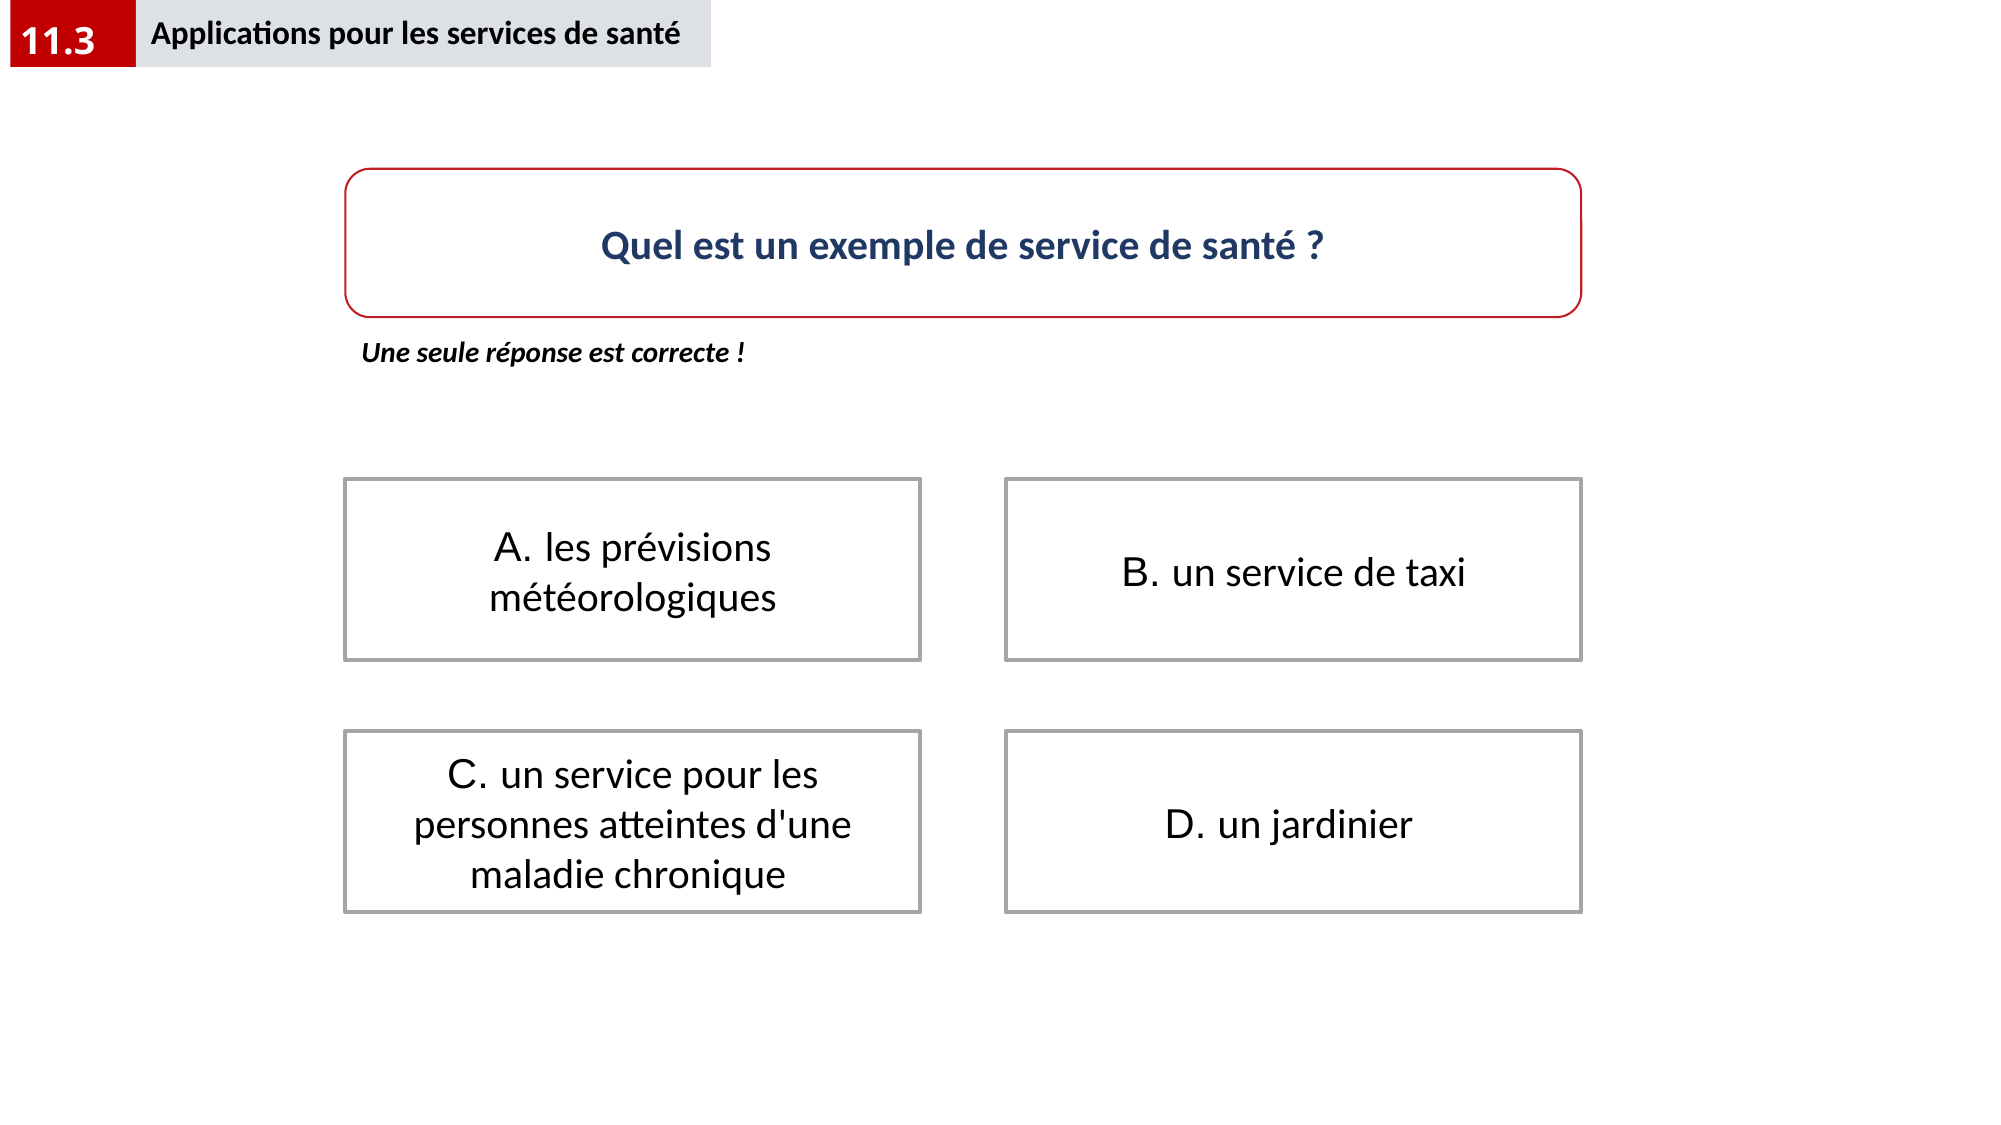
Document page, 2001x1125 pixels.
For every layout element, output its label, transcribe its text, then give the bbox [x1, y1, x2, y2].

text_box [10, 0, 135, 67]
text_box D. un jardinier [1004, 729, 1583, 914]
text_box Quel est un exemple de service de santé ? [345, 168, 1582, 318]
text_box Applications pour les services de santé [135, 0, 711, 67]
text_box Une seule réponse est correcte ! [346, 325, 922, 376]
text_box A. les prévisions météorologiques [343, 477, 922, 662]
text_box 11.3 [0, 9, 126, 57]
text_box C. un service pour les personnes atteintes d'une maladie chronique [343, 729, 922, 914]
text_box B. un service de taxi [1004, 477, 1583, 662]
